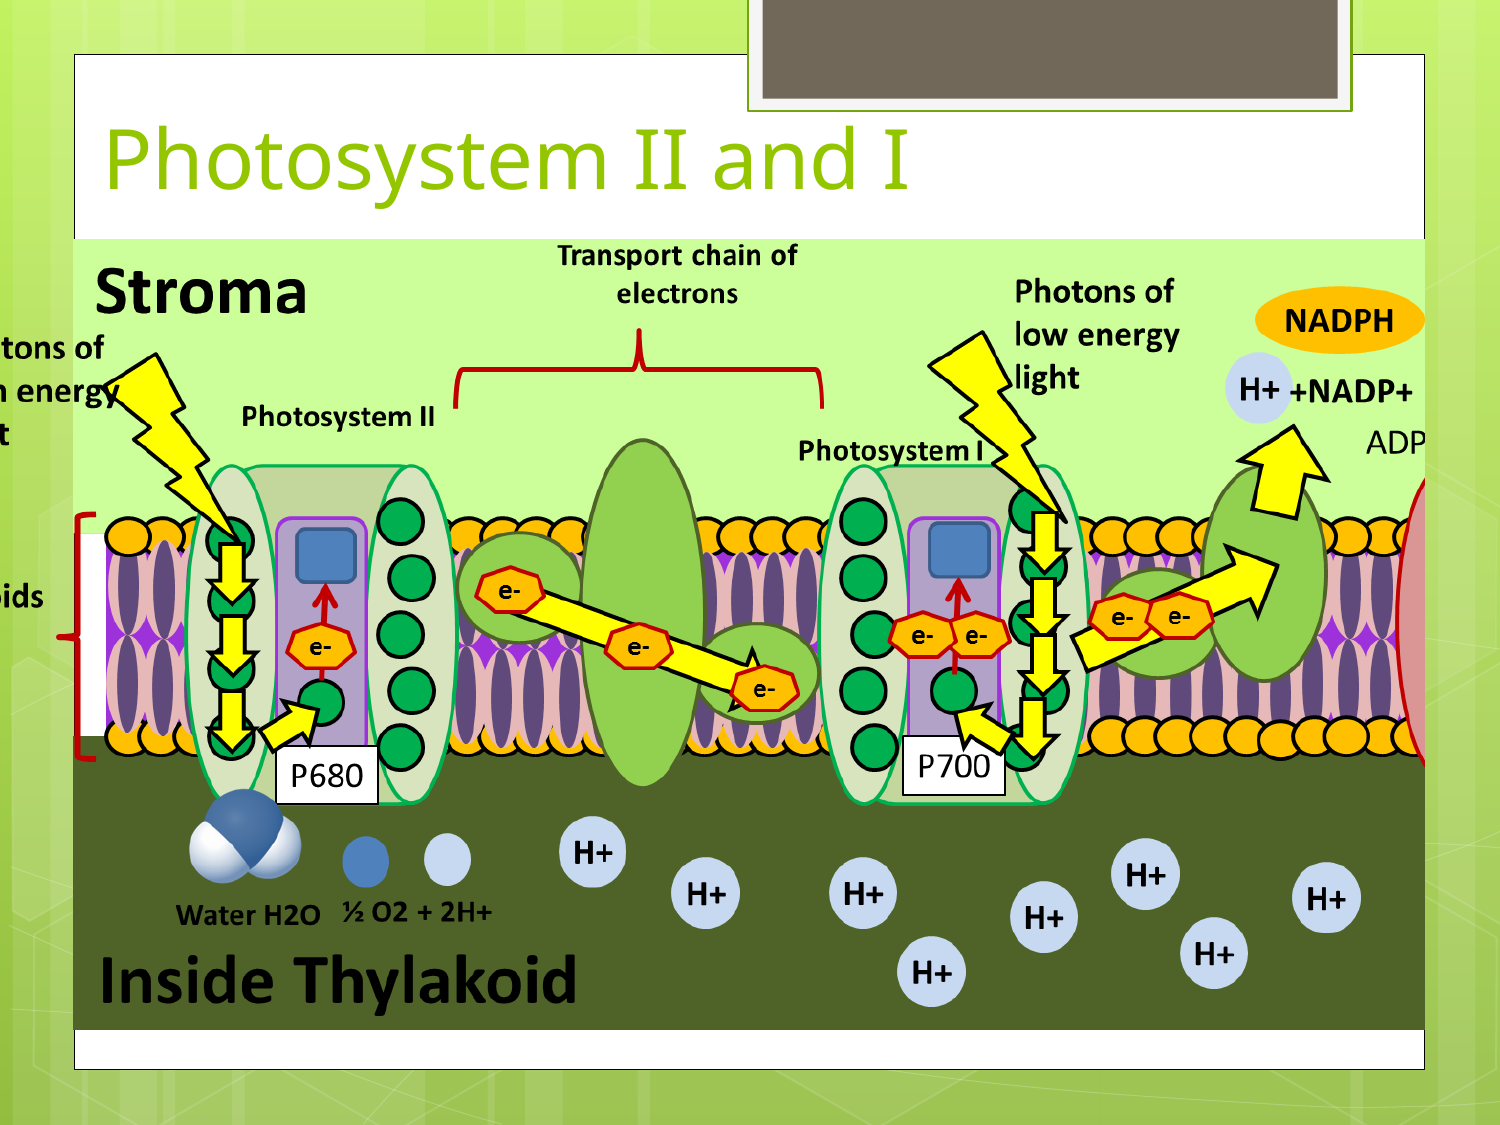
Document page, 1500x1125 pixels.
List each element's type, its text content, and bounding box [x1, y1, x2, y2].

title Photosystem II and I [87, 26, 1240, 214]
picture [0, 224, 1426, 1066]
